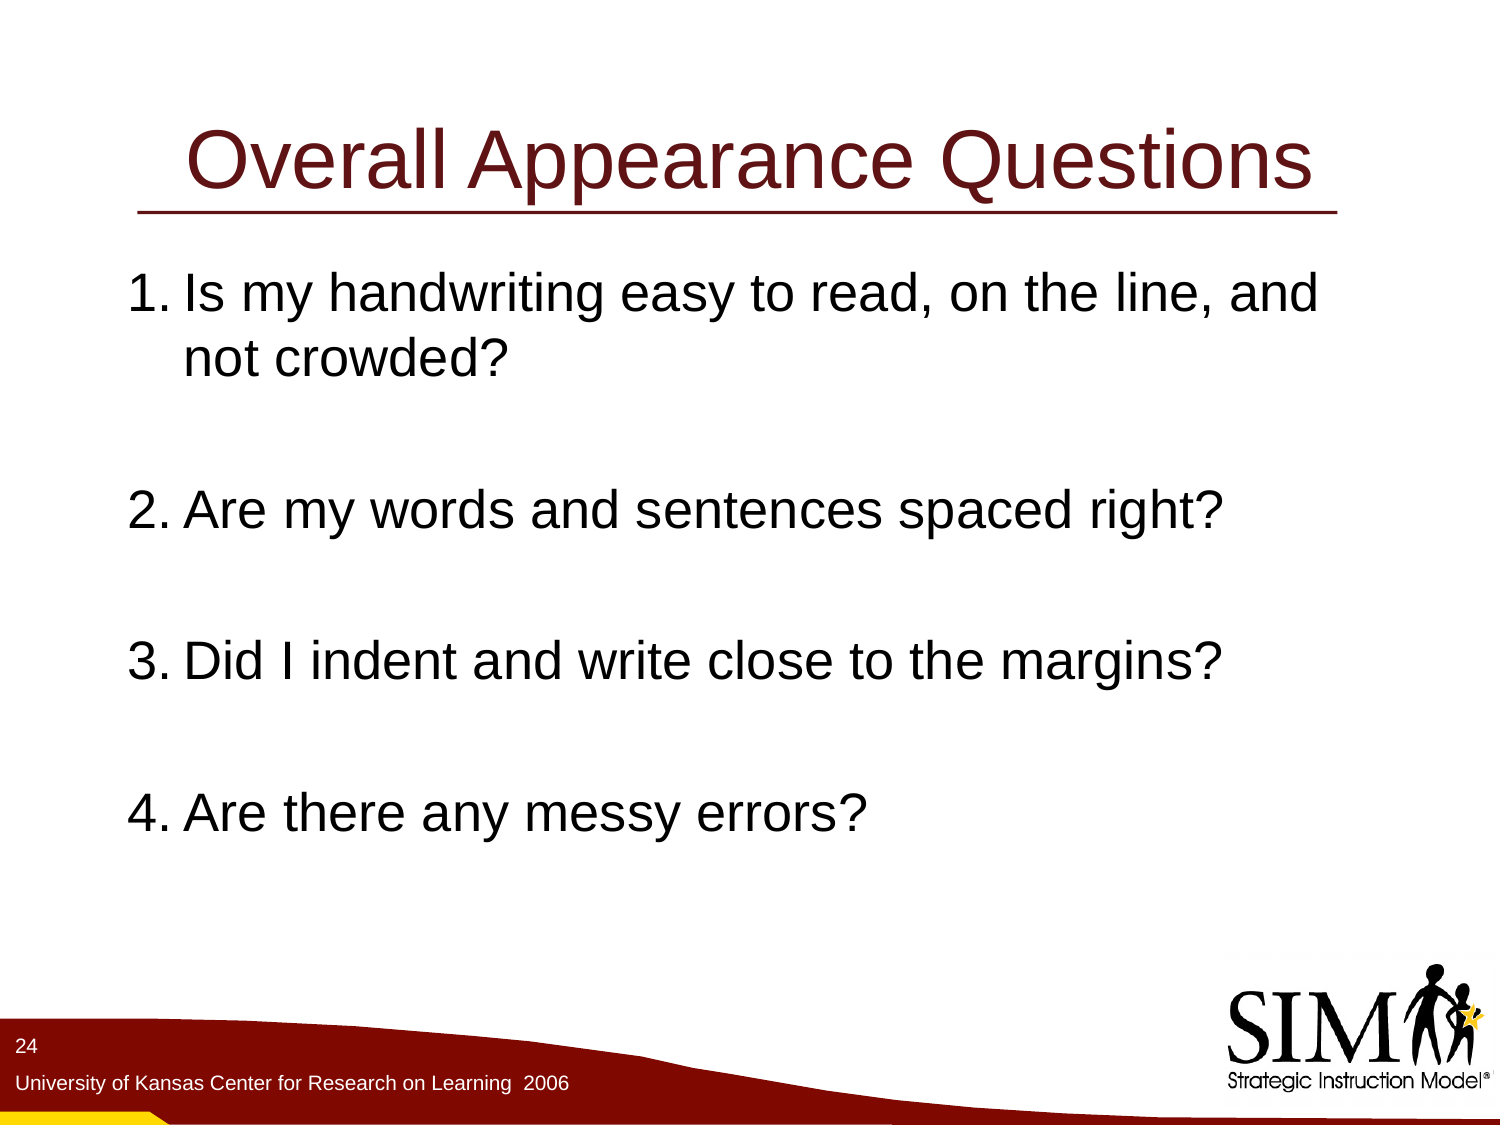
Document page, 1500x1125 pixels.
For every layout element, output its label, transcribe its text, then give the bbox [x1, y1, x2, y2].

slide_number 24 [0, 1024, 313, 1062]
title Overall Appearance Questions [112, 74, 1388, 213]
list 1. Is my handwriting easy to read, on the line, and not crowded? 2. Are my words and sentences spaced right? 3. Did I indent and write close to the margins? 4. Are there any messy errors? [112, 249, 1388, 901]
footer University of Kansas Center for Research on Learning 2006 [0, 1062, 626, 1101]
picture [1222, 948, 1500, 1108]
